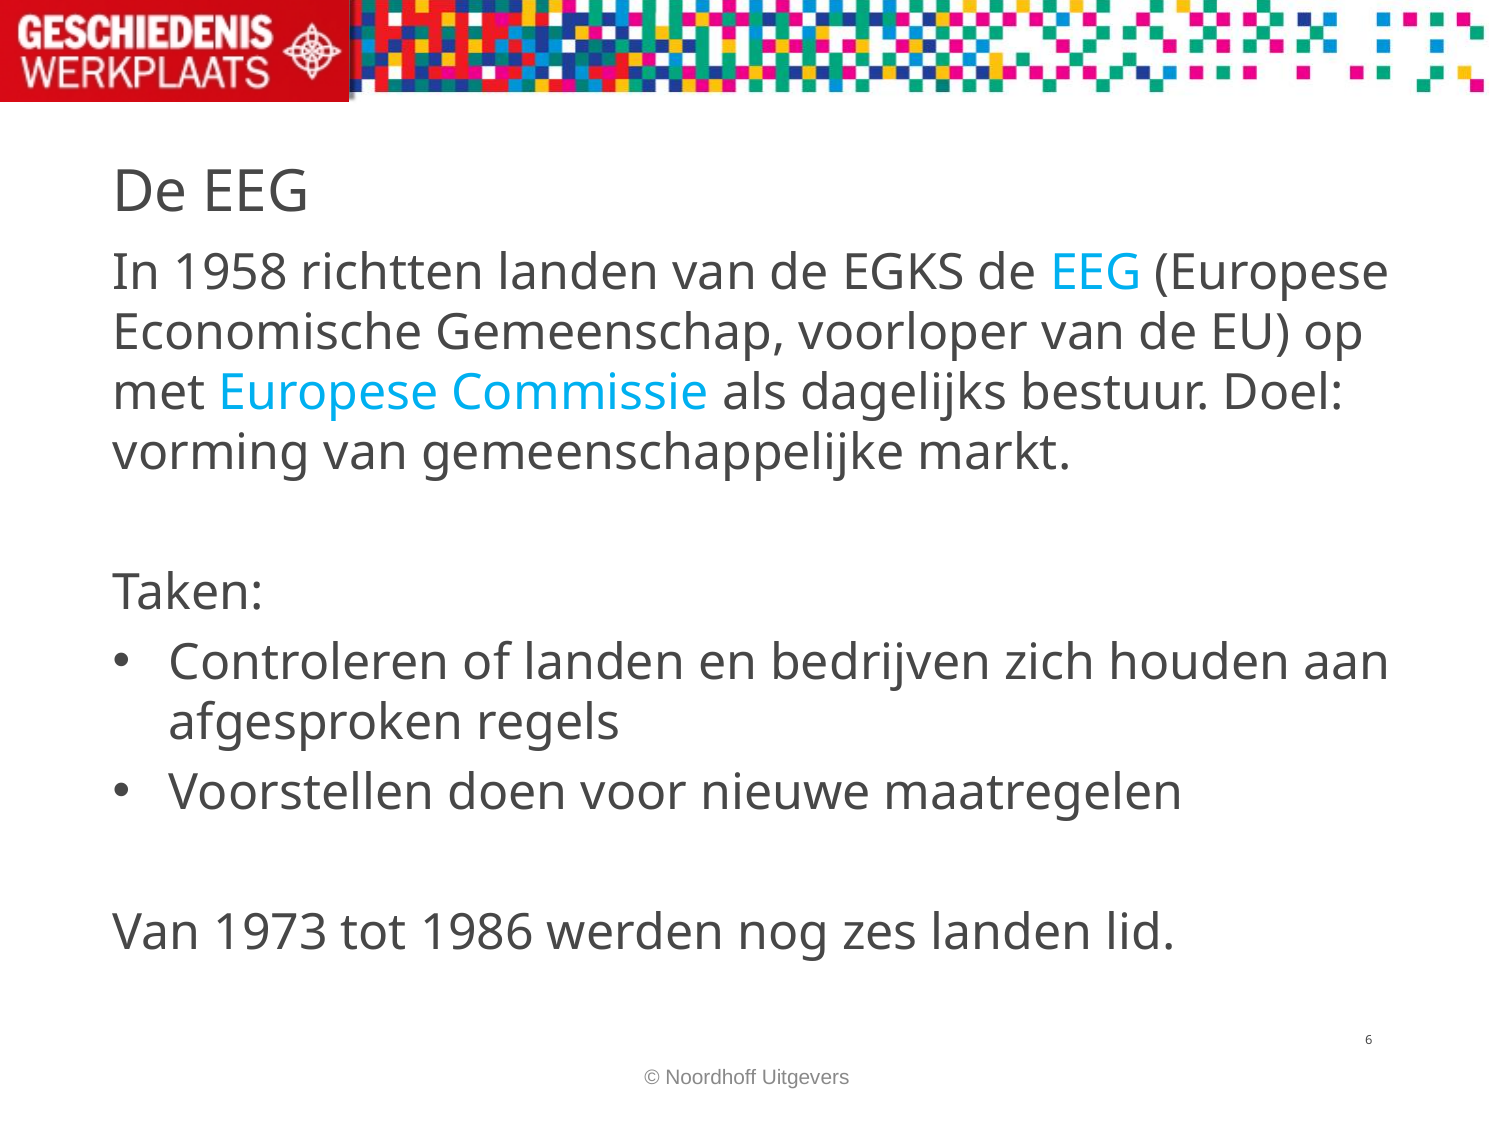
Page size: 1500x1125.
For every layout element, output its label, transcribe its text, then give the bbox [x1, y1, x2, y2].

list In 1958 richtten landen van de EGKS de EEG (Europese Economische Gemeenschap, voorloper van de EU) op met Europese Commissie als dagelijks bestuur. Doel: vorming van gemeenschappelijke markt. Taken: Controleren of landen en bedrijven zich houden aan afgesproken regels Voorstellen doen voor nieuwe maatregelen Van 1973 tot 1986 werden nog zes landen lid. [112, 231, 1460, 917]
slide_number 6 [1325, 1025, 1388, 1063]
title De EEG [112, 145, 1401, 256]
text_box © Noordhoff Uitgevers [512, 1045, 988, 1106]
picture [0, 0, 1500, 1125]
